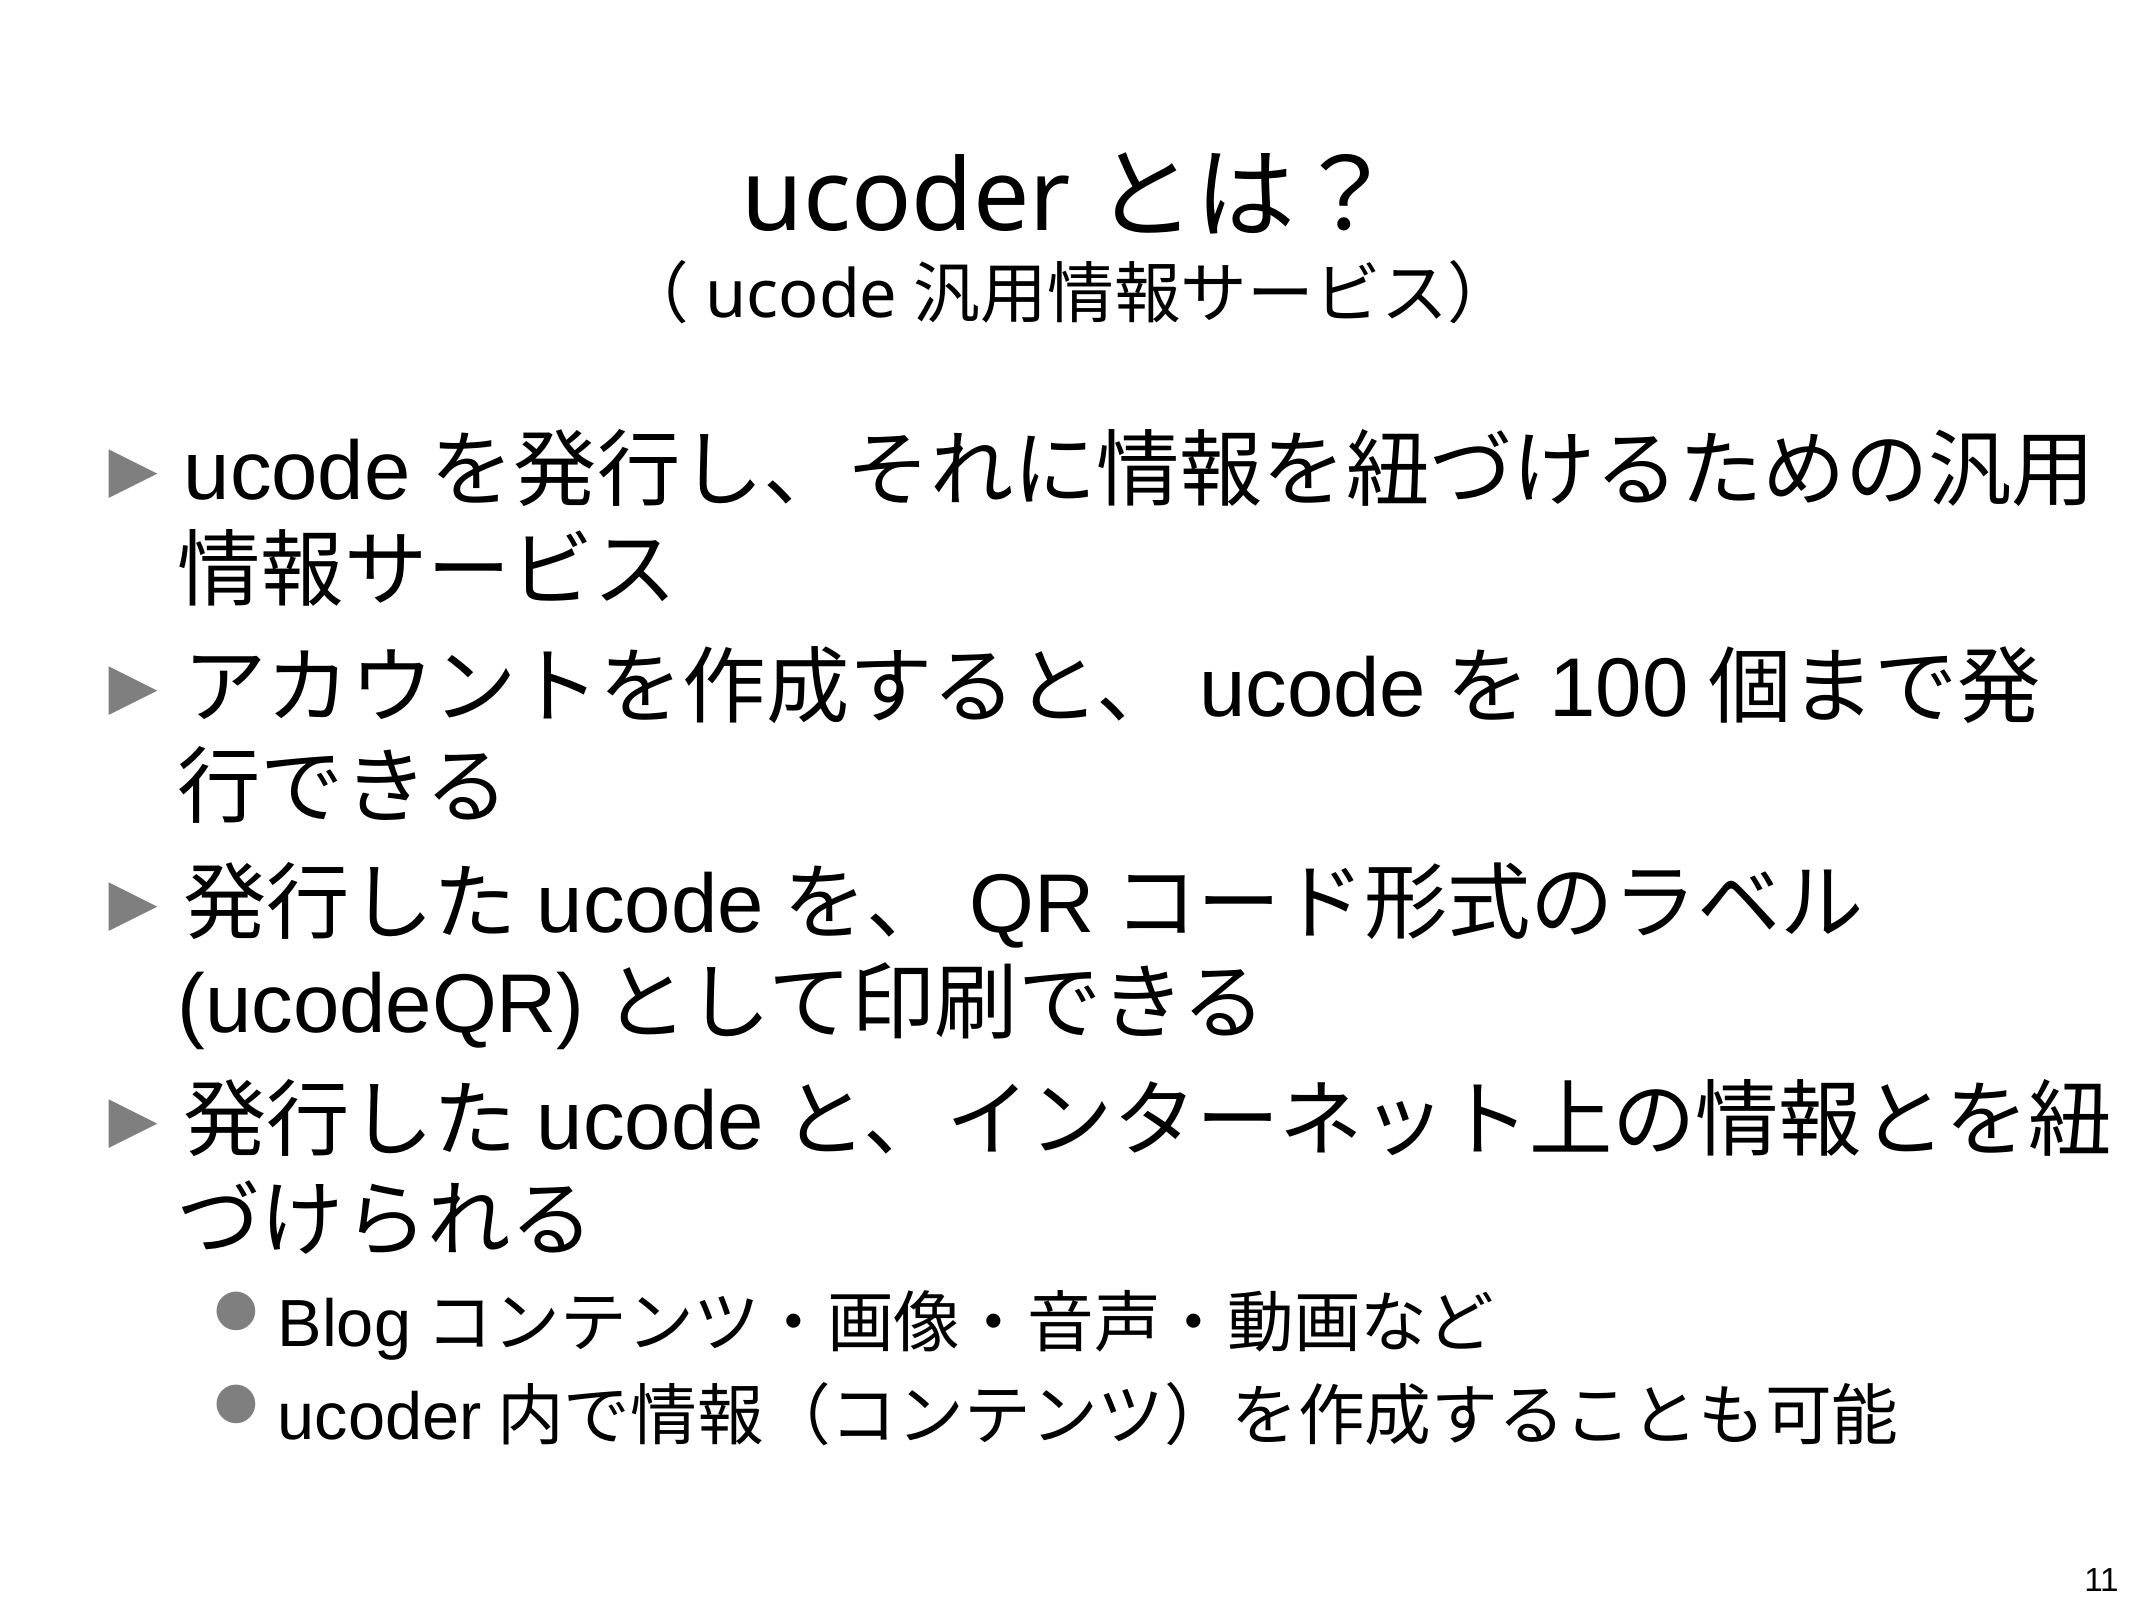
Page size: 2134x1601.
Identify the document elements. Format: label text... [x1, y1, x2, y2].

slide_number 11 [1635, 1549, 2134, 1601]
title ucoderとは？ （ucode汎用情報サービス） [62, 107, 2075, 351]
list ucodeを発行し、それに情報を紐づけるための汎用情報サービス アカウントを作成すると、ucodeを100個まで発行できる 発行したucodeを、QRコード形式のラベル(ucodeQR)として印刷できる 発行したucodeと、インターネット上の情報とを紐づけられる Blogコンテンツ・画像・音声・動画など ucoder内で情報（コンテンツ）を作成することも可能 [62, 351, 2134, 1518]
